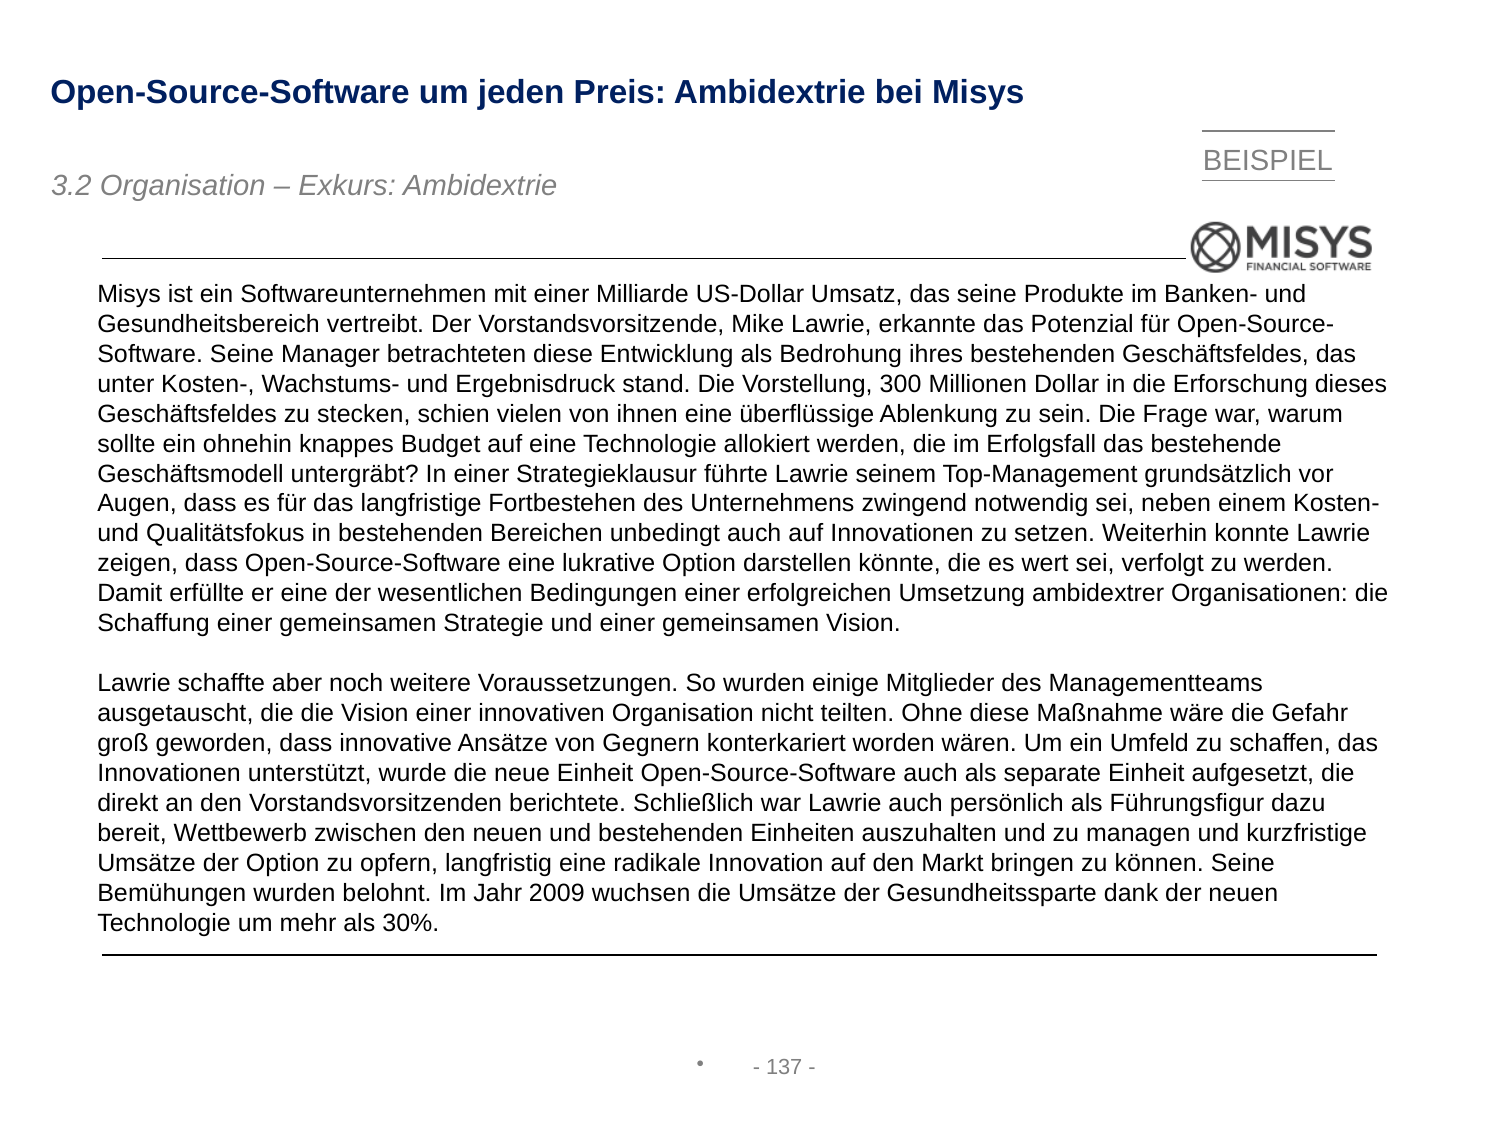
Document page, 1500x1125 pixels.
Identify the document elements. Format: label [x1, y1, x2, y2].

slide_number [599, 1045, 913, 1093]
text_box [82, 270, 1416, 944]
text_box [36, 159, 574, 209]
text_box [1188, 133, 1349, 184]
picture [1185, 217, 1378, 280]
text_box [35, 63, 1433, 118]
